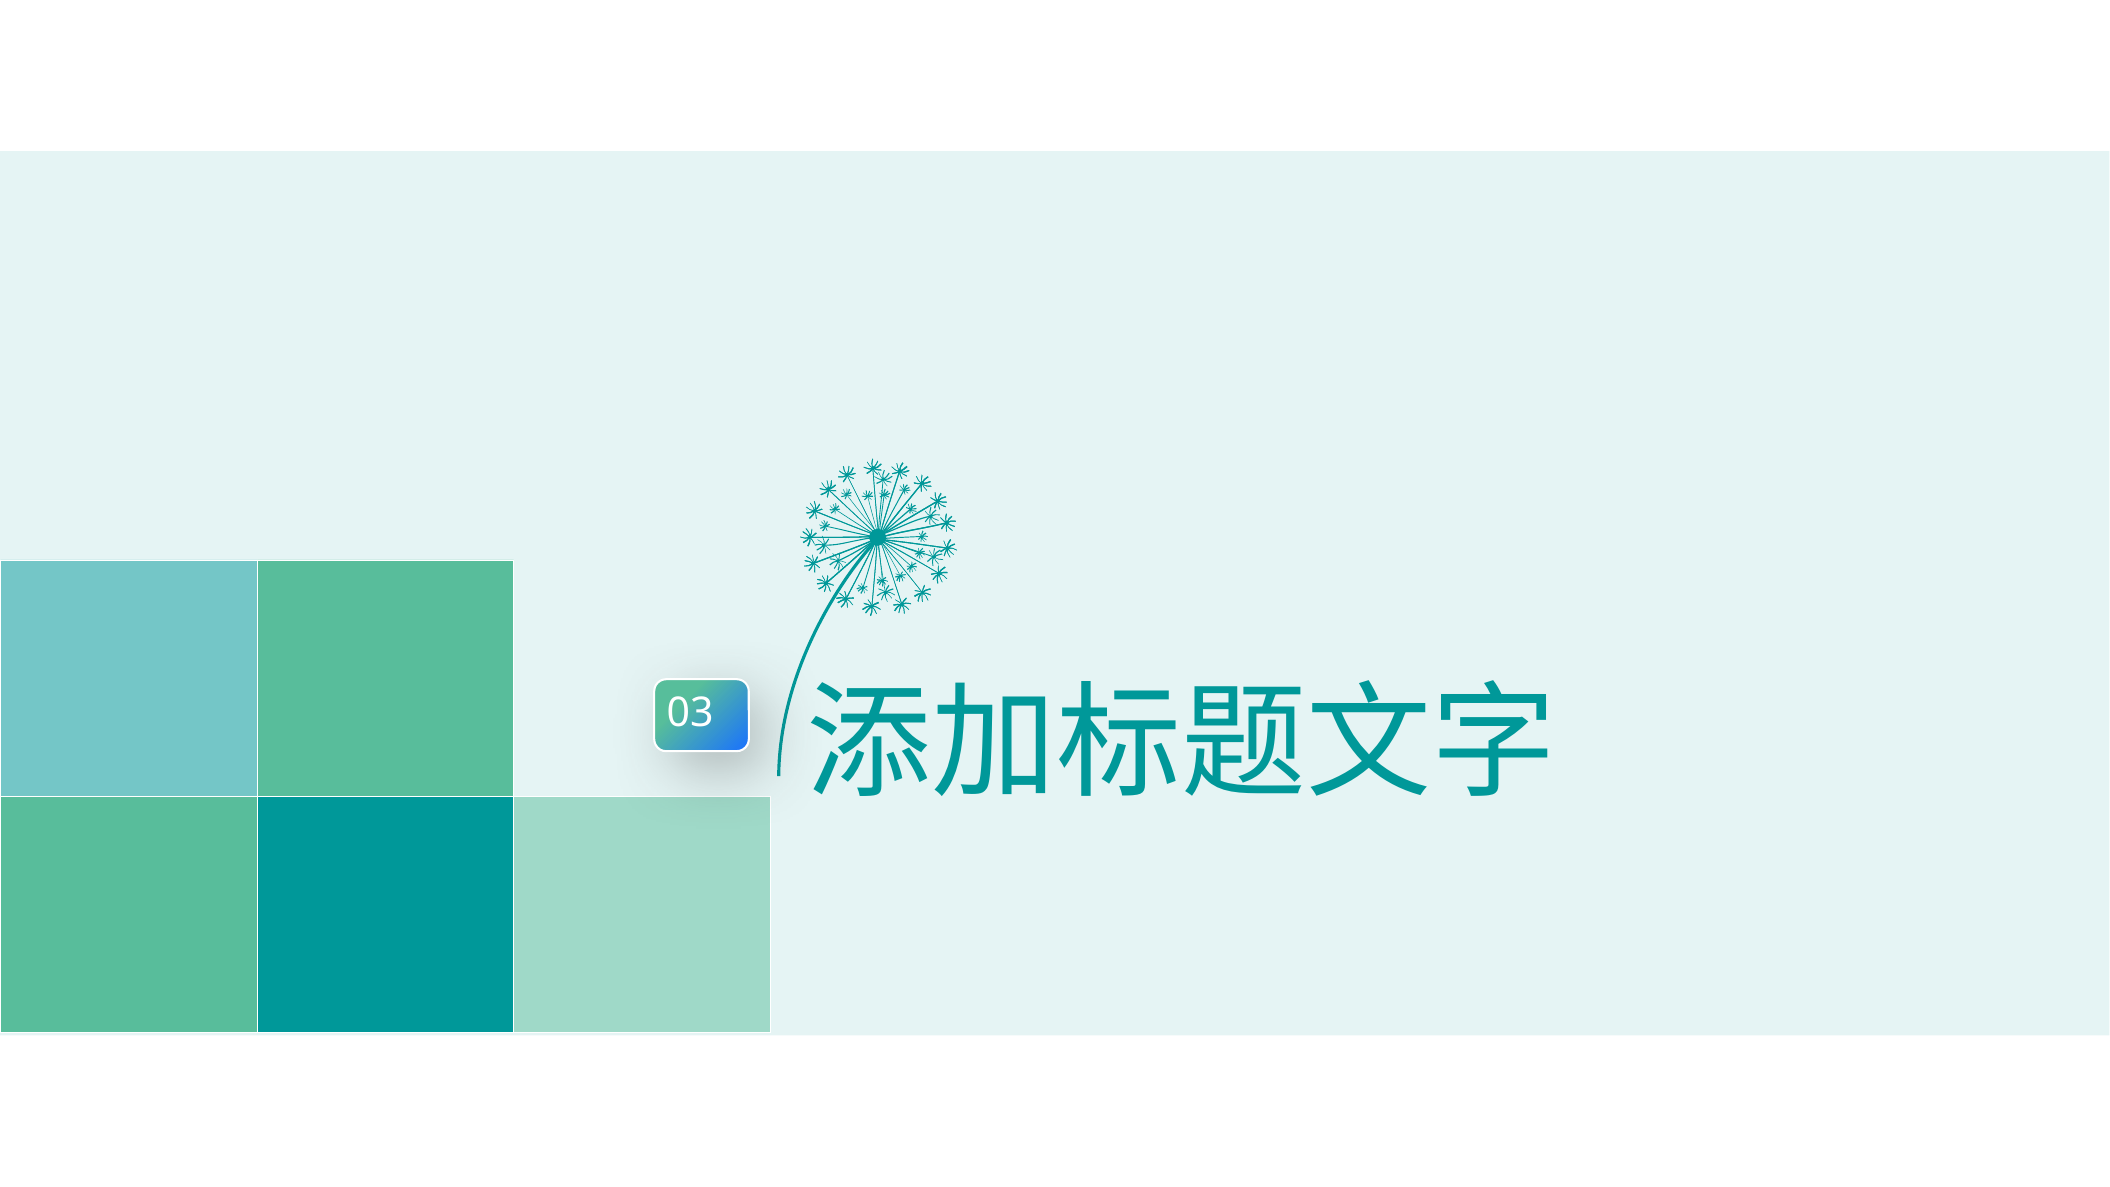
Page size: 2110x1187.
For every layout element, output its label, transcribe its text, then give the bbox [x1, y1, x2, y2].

text_box [0, 559, 257, 796]
text_box [0, 796, 257, 1032]
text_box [777, 456, 938, 782]
text_box 添加标题文字 [806, 661, 1622, 812]
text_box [651, 678, 756, 752]
text_box [257, 559, 514, 796]
text_box [257, 796, 513, 1032]
text_box [513, 796, 770, 1032]
text_box [0, 150, 2110, 1036]
